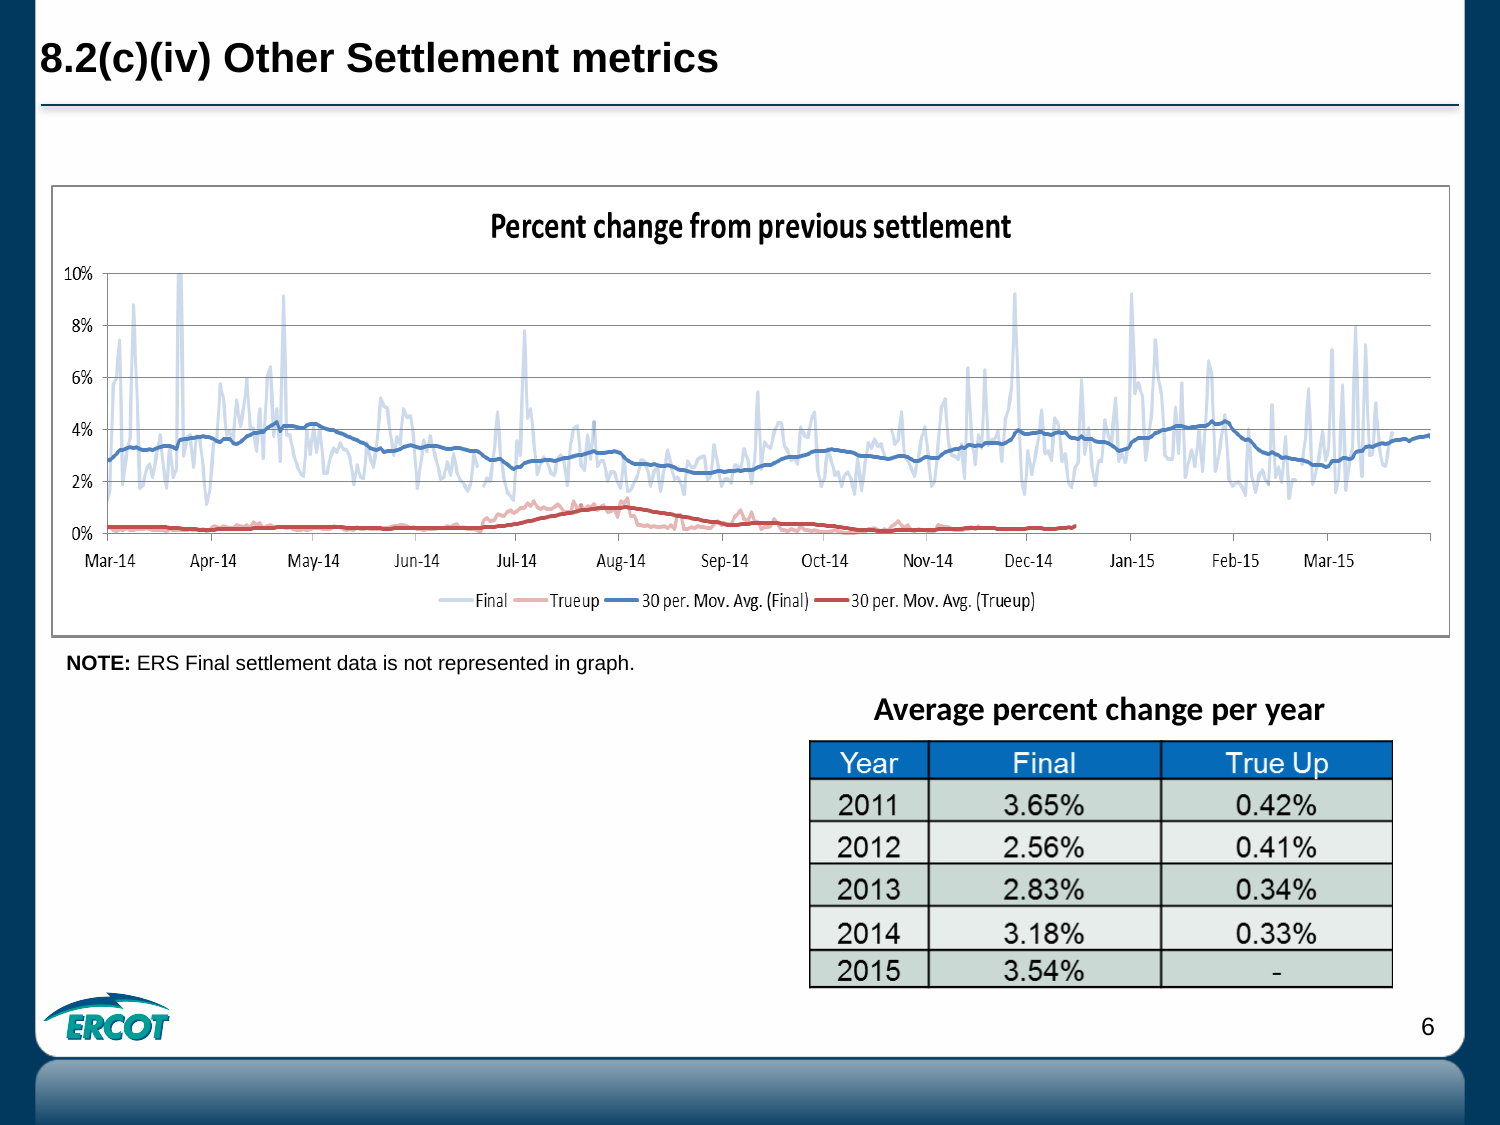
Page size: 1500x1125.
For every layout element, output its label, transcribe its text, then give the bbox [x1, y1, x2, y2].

picture [35, 0, 1465, 1125]
title 8.2(c)(iv) Other Settlement metrics [24, 0, 1450, 113]
text_box Average percent change per year [859, 679, 1409, 735]
text_box NOTE: ERS Final settlement data is not represented in graph. [51, 645, 793, 682]
